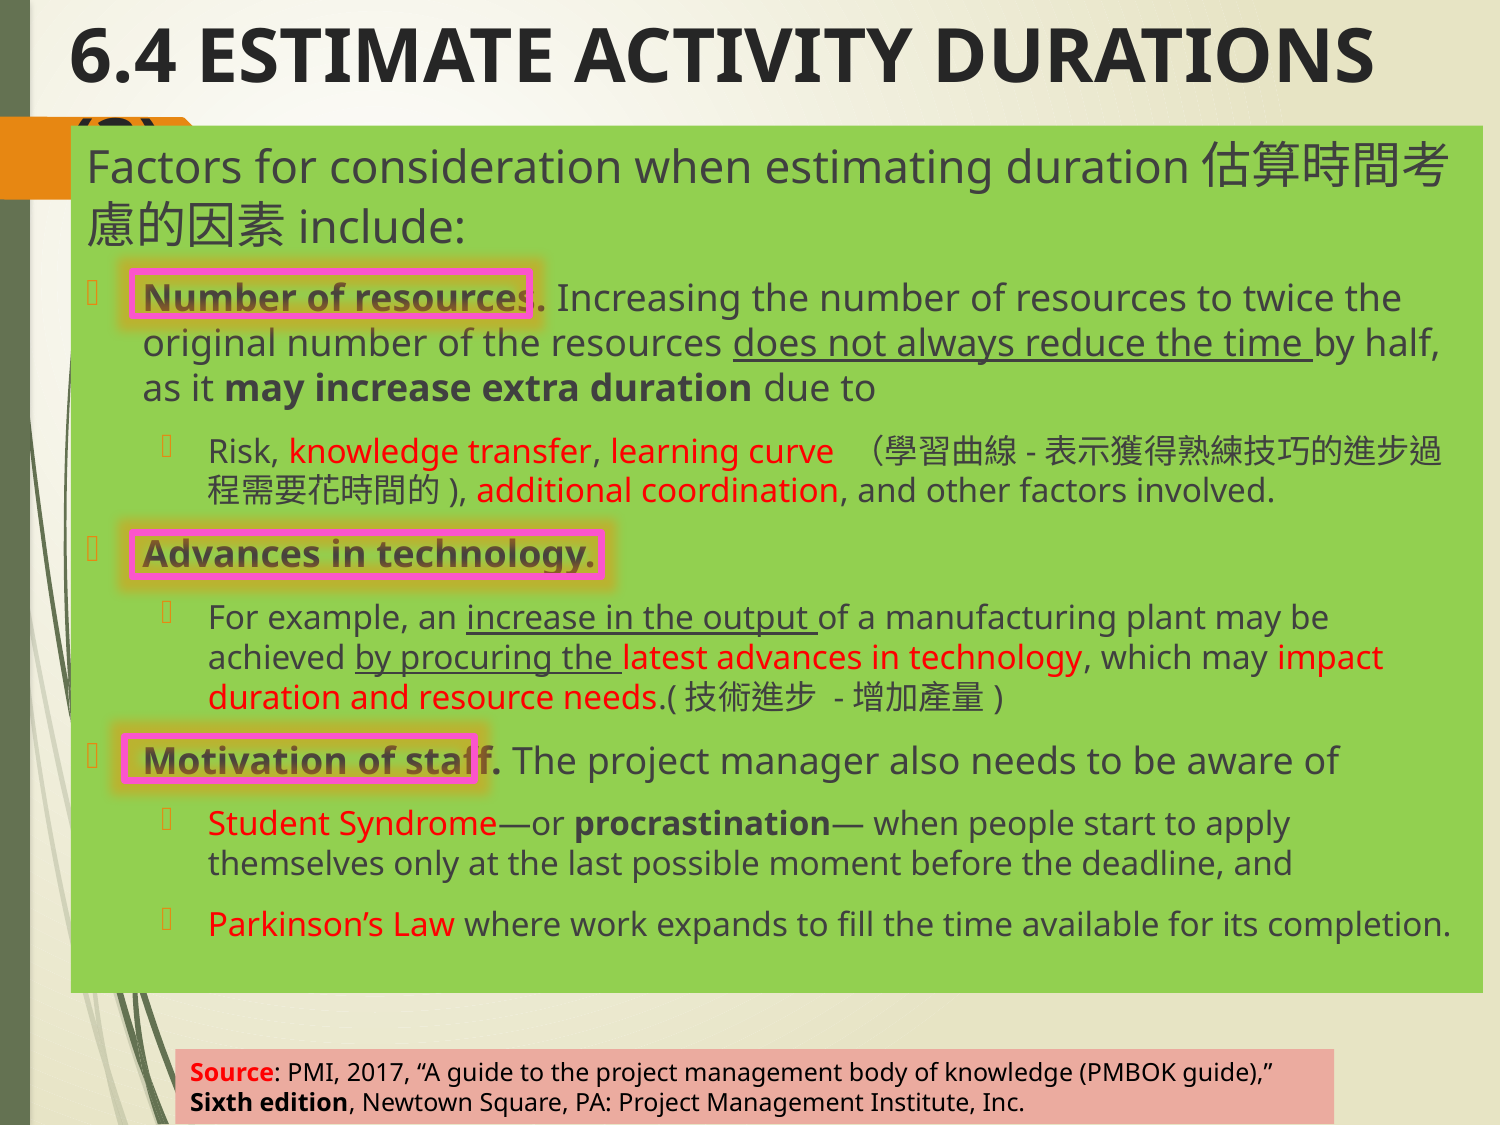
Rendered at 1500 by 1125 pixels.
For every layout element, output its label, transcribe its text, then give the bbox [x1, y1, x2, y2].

title 6.4 ESTIMATE ACTIVITY DURATIONS (3) [54, 0, 1500, 110]
text_box [131, 270, 530, 317]
list Factors for consideration when estimating duration估算時間考慮的因素include: Number of resources. Increasing the number of resources to twice the original number of the resources does not always reduce the time by half, as it may increase extra duration due to Risk, knowledge transfer, learning curve （學習曲線-表示獲得熟練技巧的進步過程需要花時間的), additional coordination, and other factors involved. Advances in technology. For example, an increase in the output of a manufacturing plant may be achieved by procuring the latest advances in technology, which may impact duration and resource needs.(技術進步 -增加產量) Motivation of staff. The project manager also needs to be aware of Student Syndrome—or procrastination— when people start to apply themselves only at the last possible moment before the deadline, and Parkinson’s Law where work expands to fill the time available for its completion. [70, 125, 1483, 993]
text_box Source: PMI, 2017, “A guide to the project management body of knowledge (PMBOK guide),” Sixth edition, Newtown Square, PA: Project Management Institute, Inc. [175, 1049, 1335, 1124]
text_box [131, 531, 603, 578]
text_box [124, 735, 475, 782]
